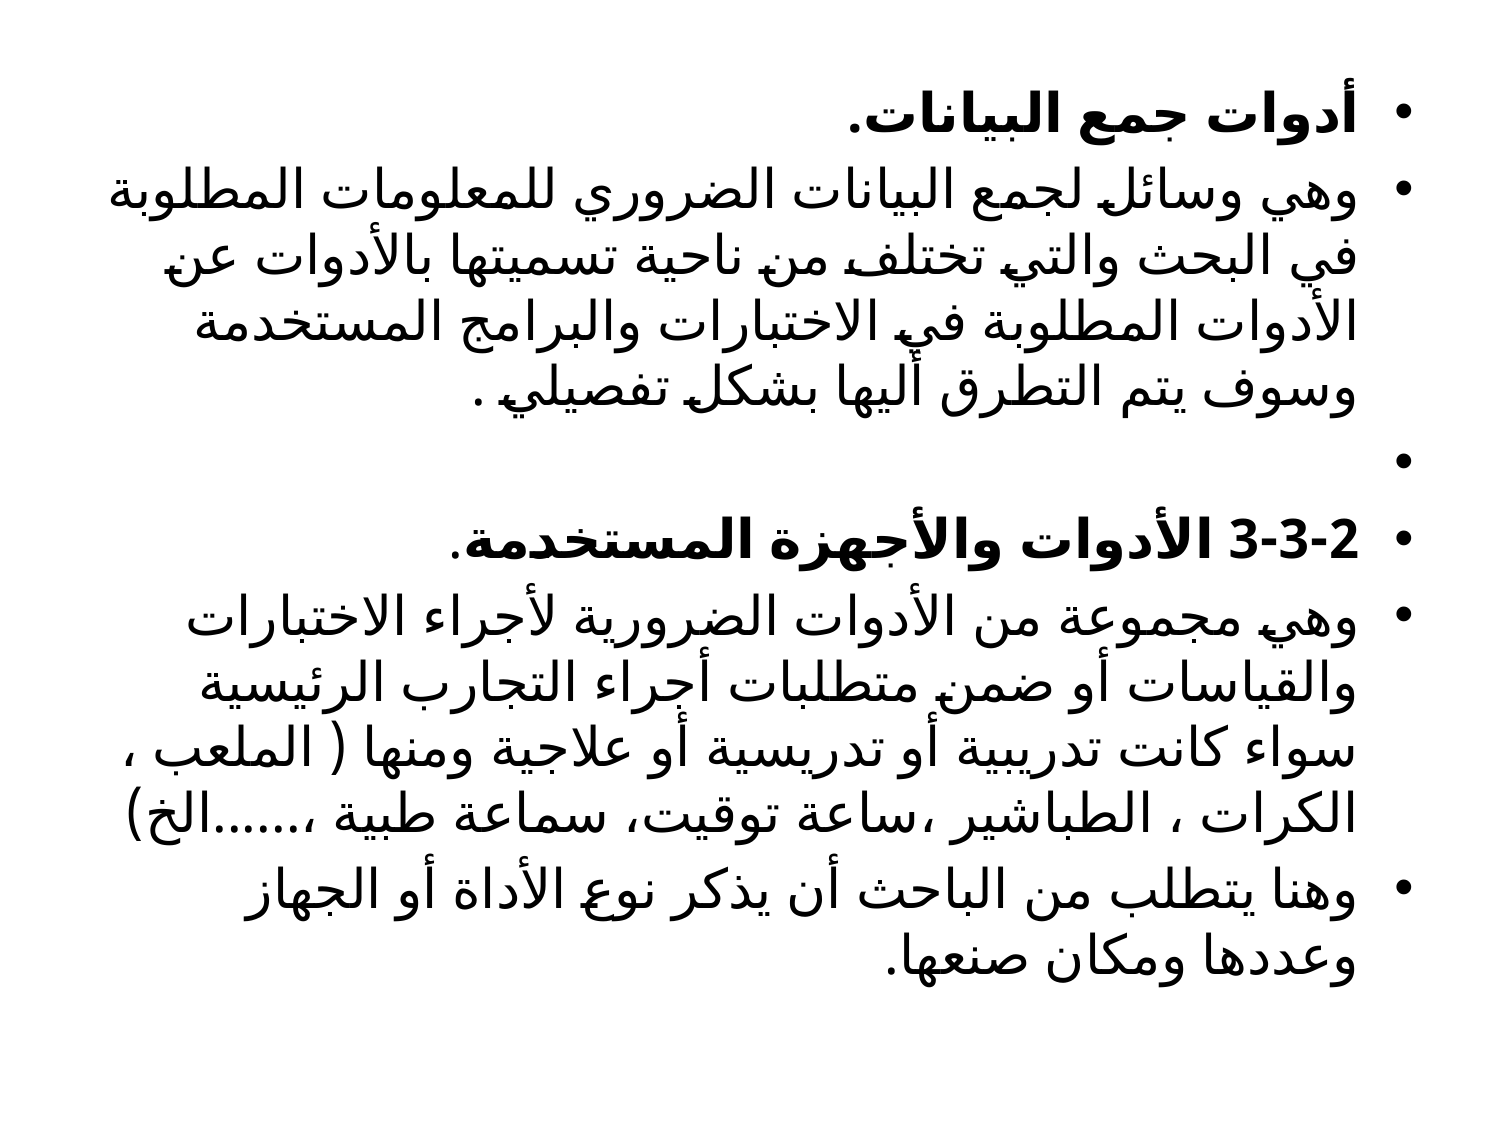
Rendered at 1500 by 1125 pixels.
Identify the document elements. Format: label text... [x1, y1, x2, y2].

list أدوات جمع البيانات. وهي وسائل لجمع البيانات الضروري للمعلومات المطلوبة في البحث والتي تختلف من ناحية تسميتها بالأدوات عن الأدوات المطلوبة في الاختبارات والبرامج المستخدمة وسوف يتم التطرق أليها بشكل تفصيلي . 3-3-2 الأدوات والأجهزة المستخدمة. وهي مجموعة من الأدوات الضرورية لأجراء الاختبارات والقياسات أو ضمن متطلبات أجراء التجارب الرئيسية سواء كانت تدريبية أو تدريسية أو علاجية ومنها ( الملعب ، الكرات ، الطباشير ،ساعة توقيت، سماعة طبية ،......الخ) وهنا يتطلب من الباحث أن يذكر نوع الأداة أو الجهاز وعددها ومكان صنعها. [75, 70, 1425, 1005]
